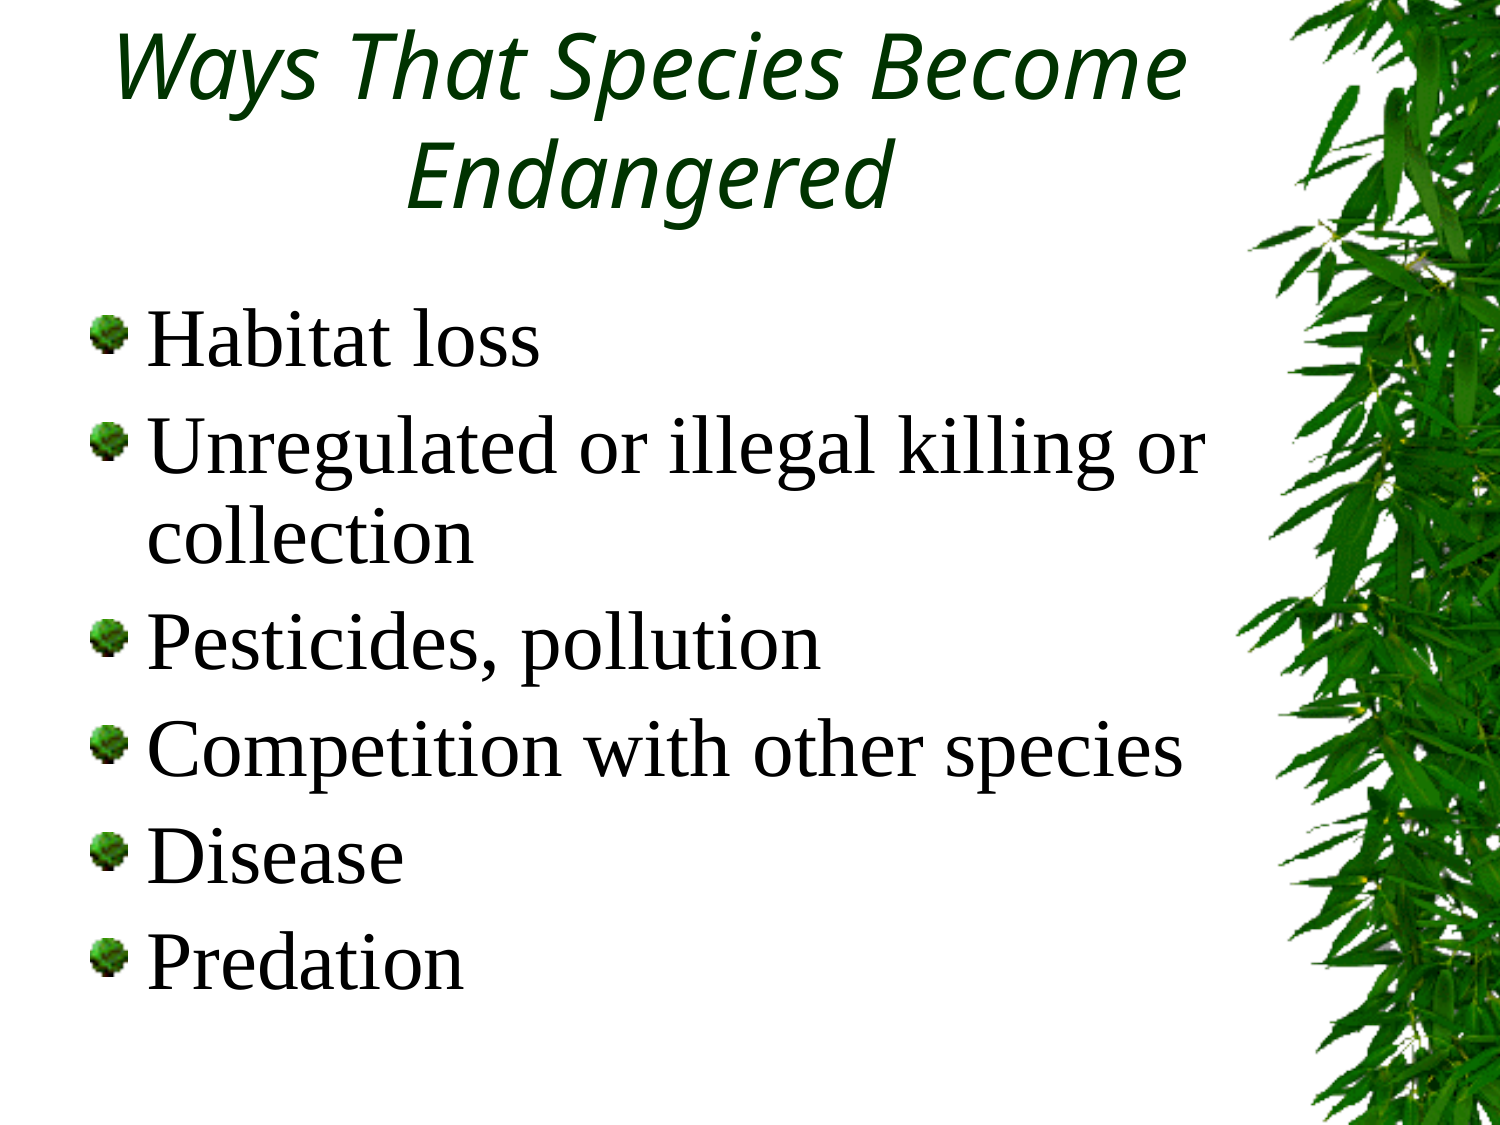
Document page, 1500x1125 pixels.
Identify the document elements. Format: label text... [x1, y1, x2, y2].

picture [90, 422, 128, 461]
list Habitat loss Unregulated or illegal killing or collection Pesticides, pollution Competition with other species Disease Predation [75, 287, 1250, 1038]
picture [90, 938, 128, 977]
picture [90, 725, 128, 764]
picture [90, 315, 128, 354]
picture [1206, 0, 1500, 1125]
picture [90, 619, 128, 657]
title Ways That Species Become Endangered [37, 0, 1263, 235]
picture [90, 832, 128, 871]
